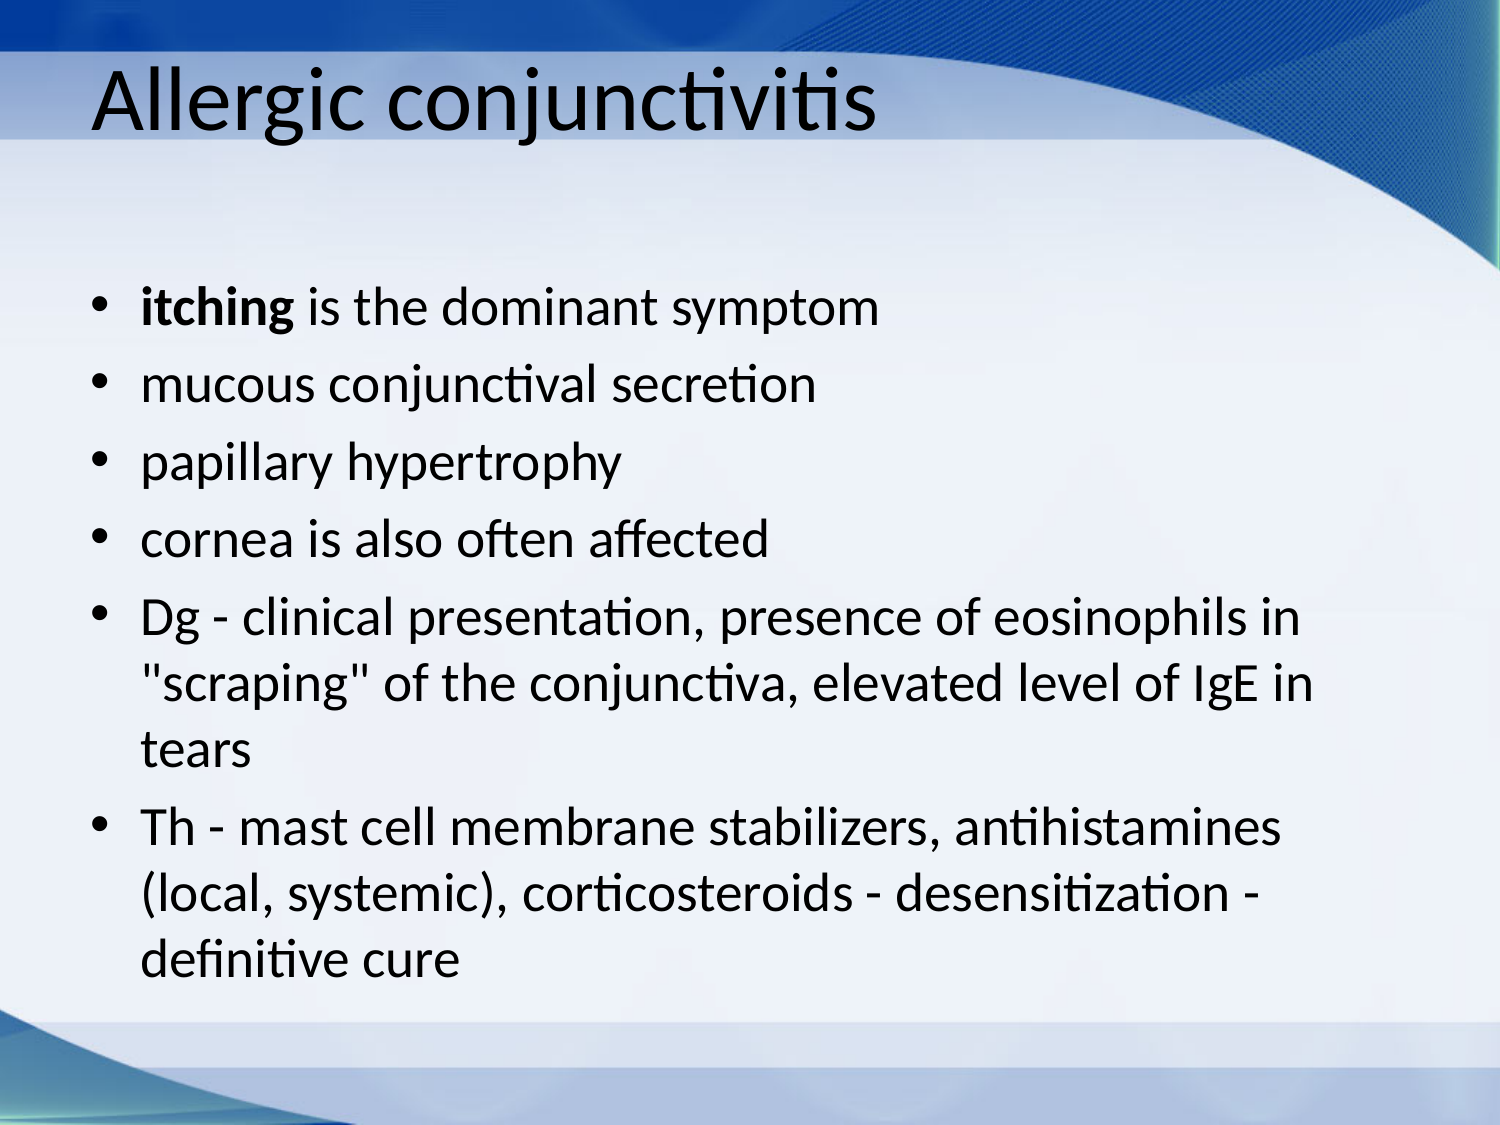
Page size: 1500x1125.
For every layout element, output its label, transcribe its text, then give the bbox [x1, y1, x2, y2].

list itching is the dominant symptom mucous conjunctival secretion papillary hypertrophy cornea is also often affected Dg - clinical presentation, presence of eosinophils in "scraping" of the conjunctiva, elevated level of IgE in tears Th - mast cell membrane stabilizers, antihistamines (local, systemic), corticosteroids - desensitization - definitive cure [75, 262, 1425, 1005]
title Allergic conjunctivitis [76, 0, 1427, 188]
picture [0, 0, 1500, 1125]
